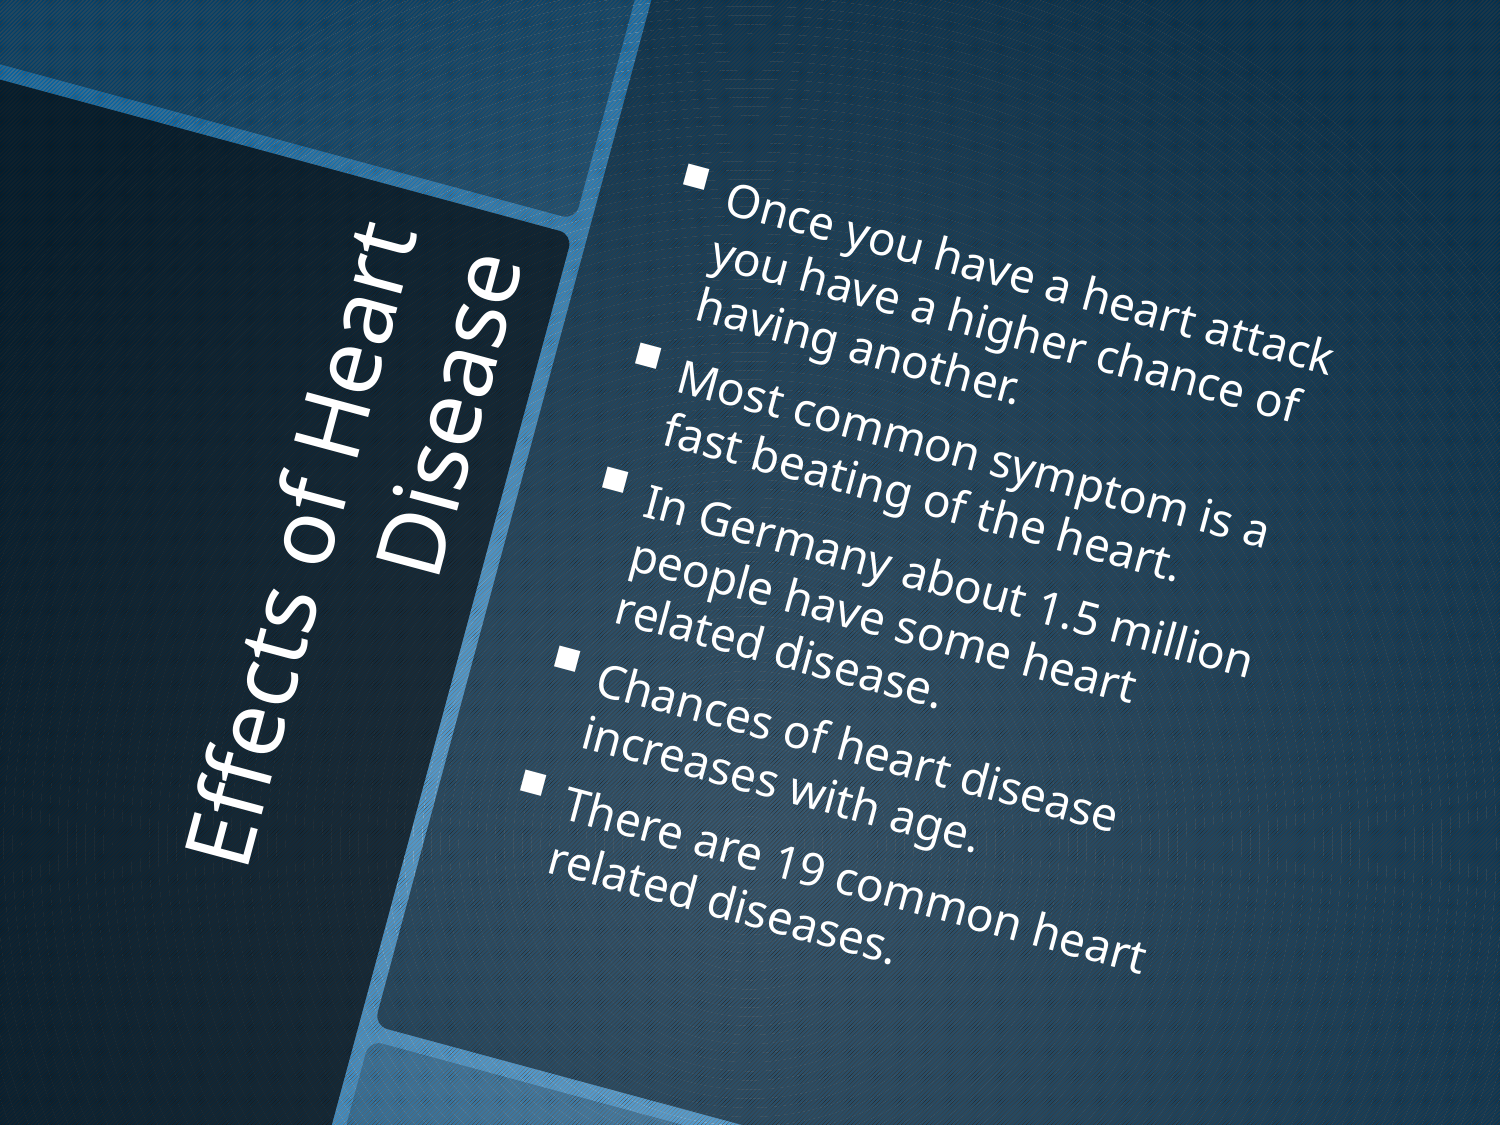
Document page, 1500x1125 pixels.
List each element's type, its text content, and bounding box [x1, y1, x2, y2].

title Effects of Heart Disease [69, 181, 554, 1056]
list Once you have a heart attack you have a higher chance of having another. Most common symptom is a fast beating of the heart. In Germany about 1.5 million people have some heart related disease. Chances of heart disease increases with age. There are 19 common heart related diseases. [475, 72, 1430, 1076]
